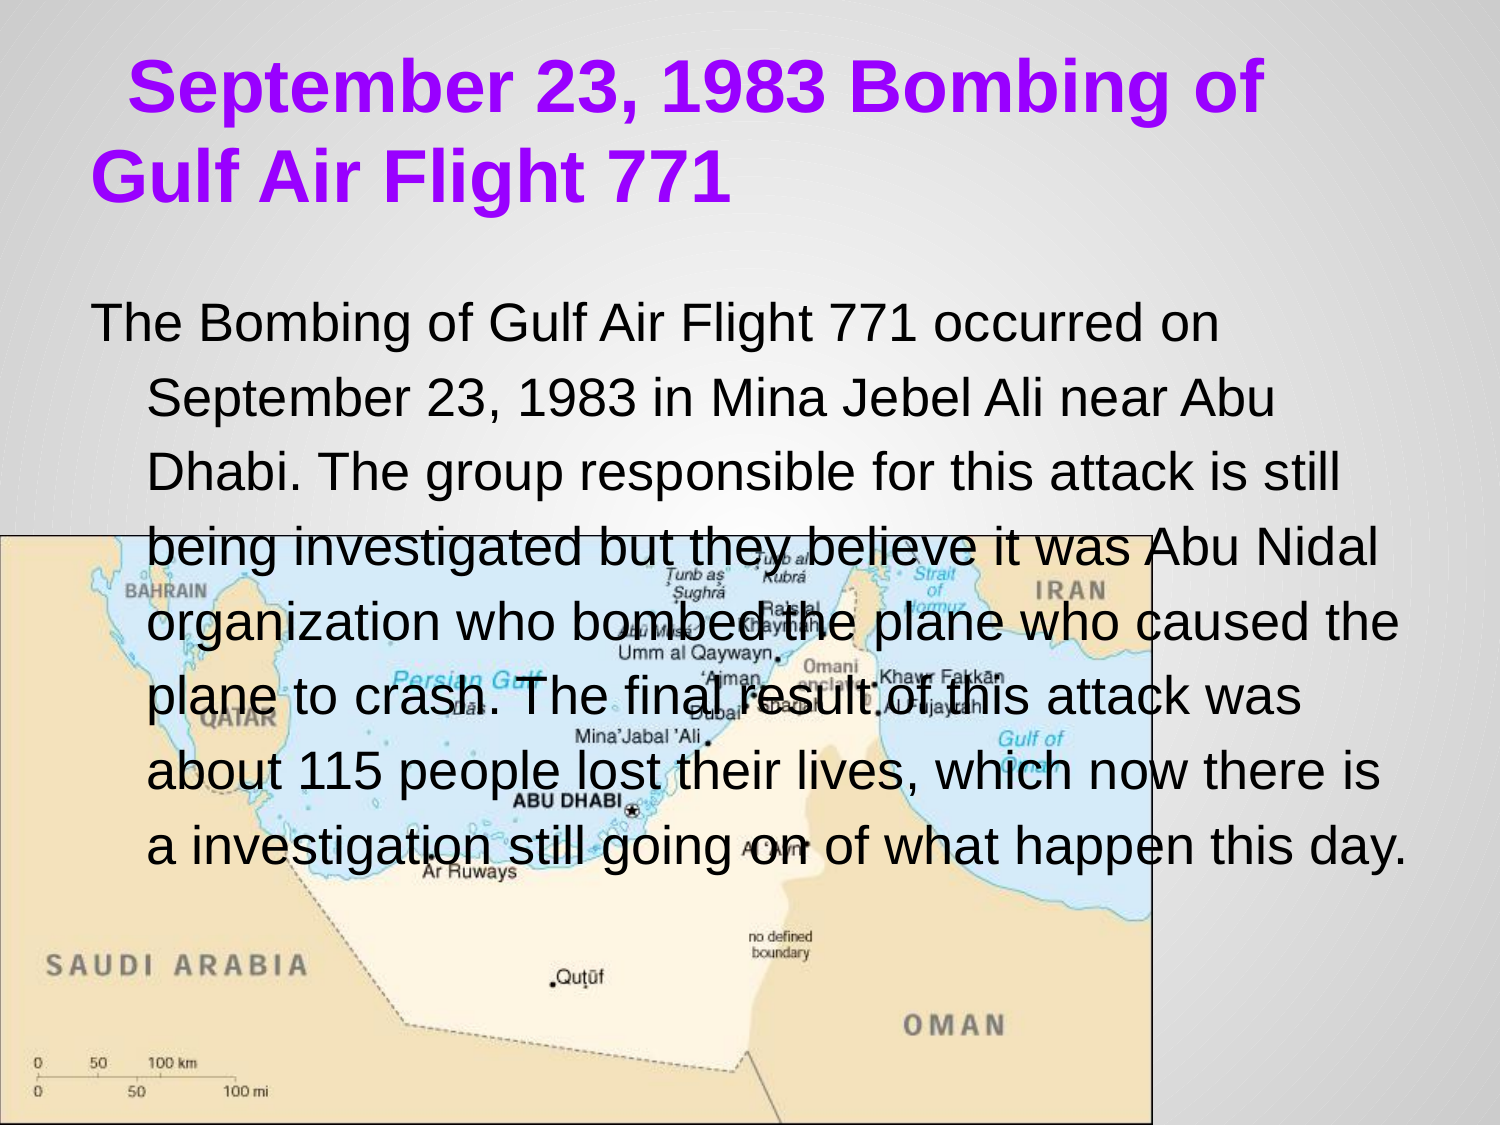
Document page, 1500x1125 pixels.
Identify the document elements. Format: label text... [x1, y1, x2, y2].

text_box [0, 535, 1153, 1125]
title September 23, 1983 Bombing of Gulf Air Flight 771 [75, 45, 1425, 233]
list The Bombing of Gulf Air Flight 771 occurred on September 23, 1983 in Mina Jebel Ali near Abu Dhabi. The group responsible for this attack is still being investigated but they believe it was Abu Nidal organization who bombed the plane who caused the plane to crash. The final result of this attack was about 115 people lost their lives, which now there is a investigation still going on of what happen this day. [75, 262, 1425, 1078]
